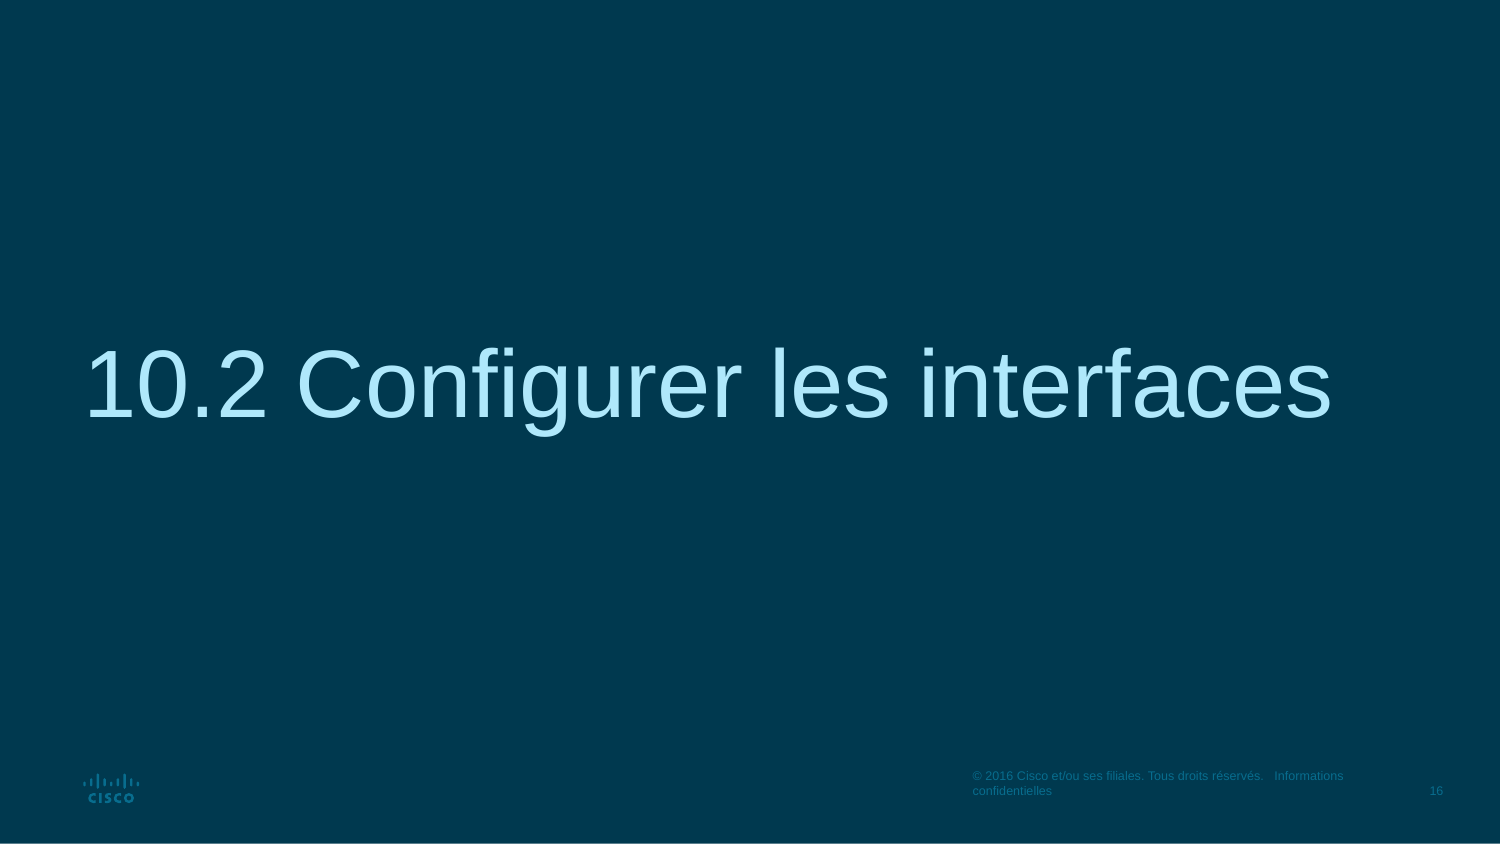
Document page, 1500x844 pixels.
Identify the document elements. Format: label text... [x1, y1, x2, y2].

title 10.2 Configurer les interfaces [68, 293, 1356, 446]
